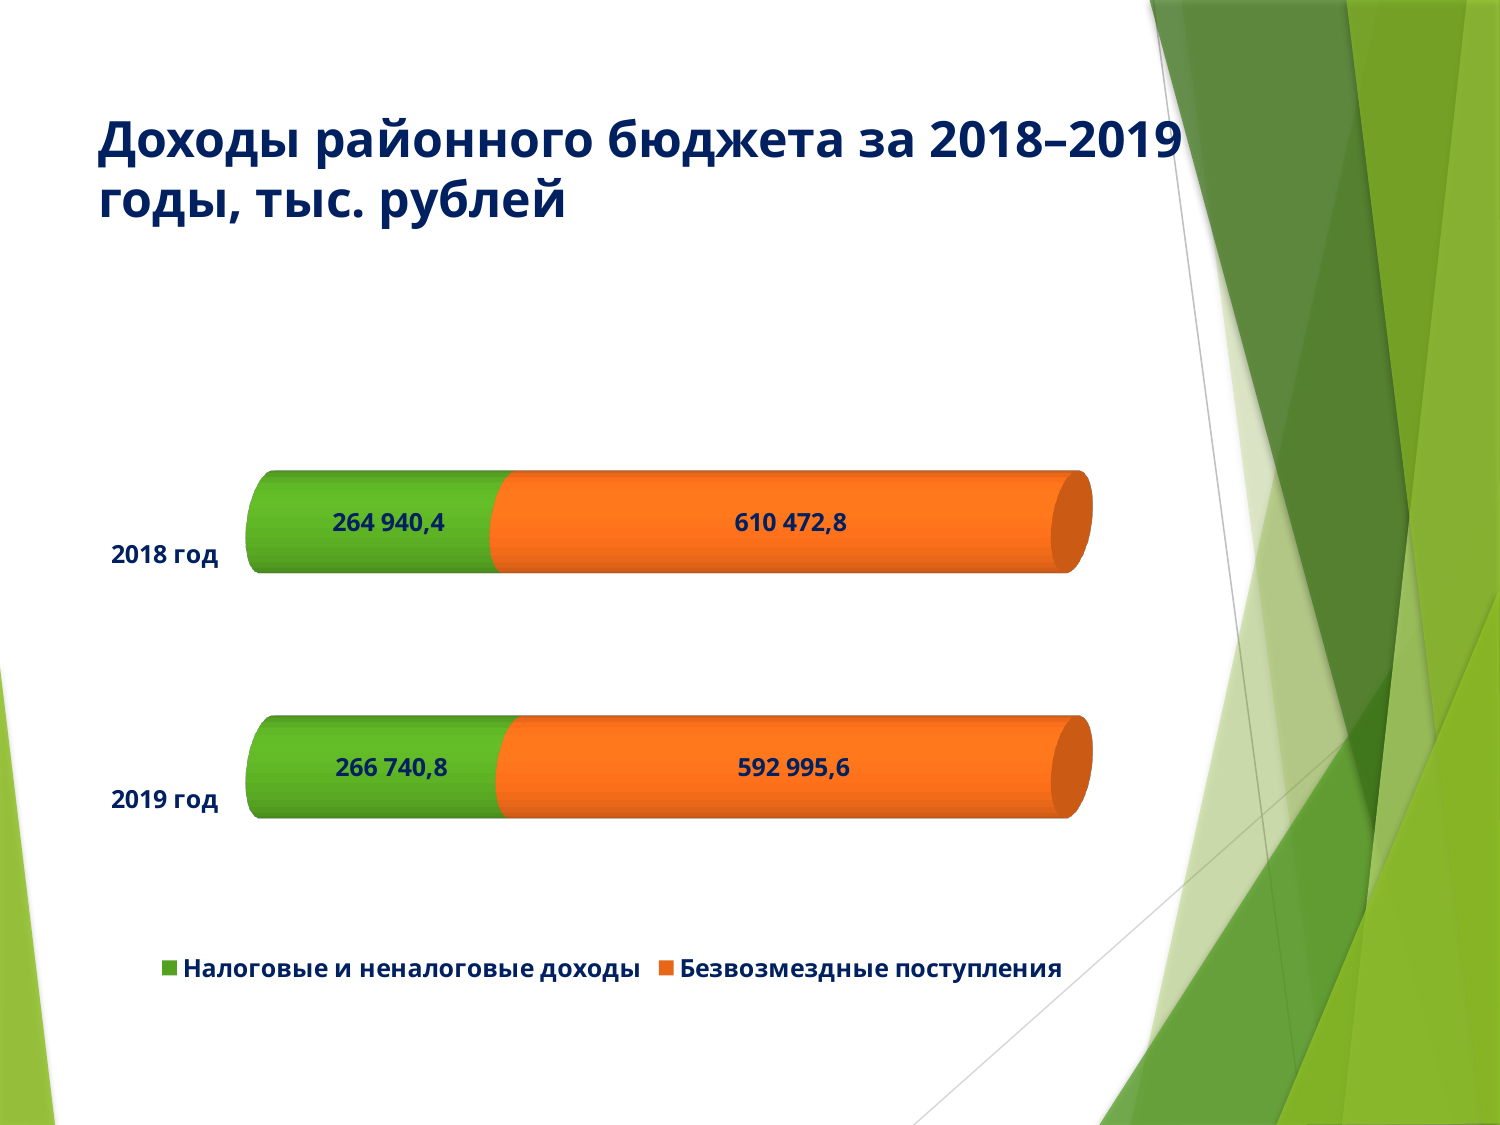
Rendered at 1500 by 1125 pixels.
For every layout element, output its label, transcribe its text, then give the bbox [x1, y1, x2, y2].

chart [82, 353, 1142, 992]
title Доходы районного бюджета за 2018–2019 годы, тыс. рублей [83, 99, 1247, 317]
